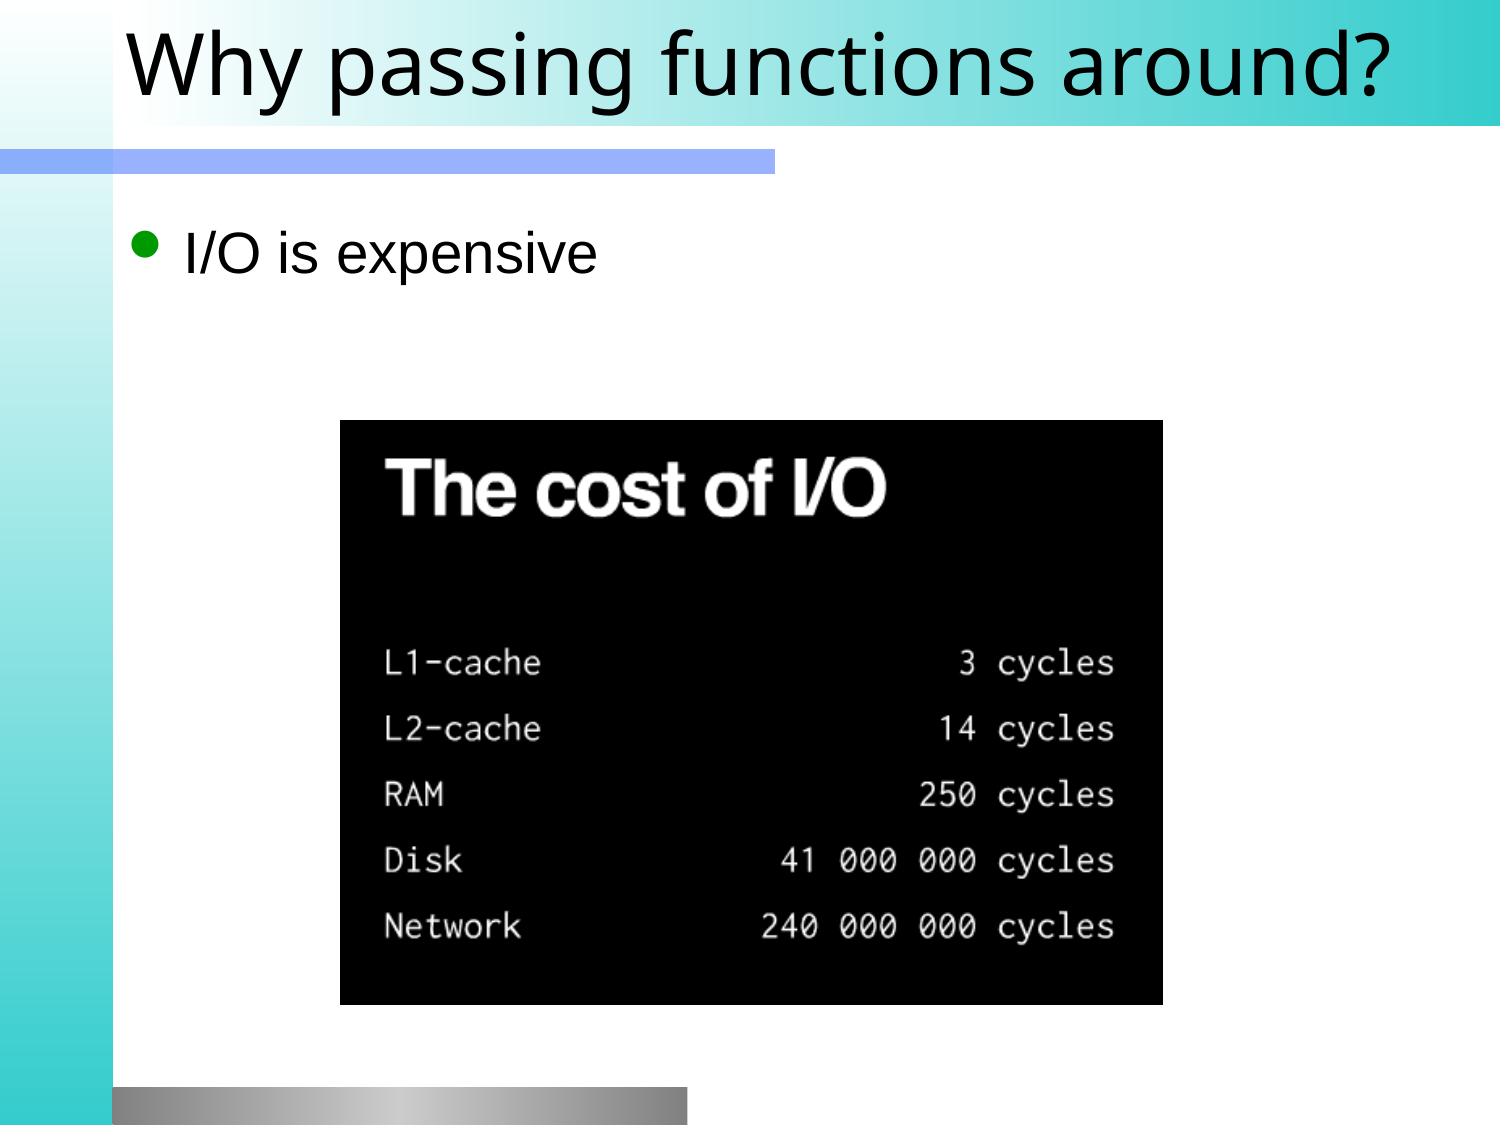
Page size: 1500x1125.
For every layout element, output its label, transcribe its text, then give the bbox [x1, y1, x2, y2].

picture [340, 419, 1163, 1006]
title Why passing functions around? [110, 0, 1424, 126]
list I/O is expensive [112, 207, 1388, 1073]
